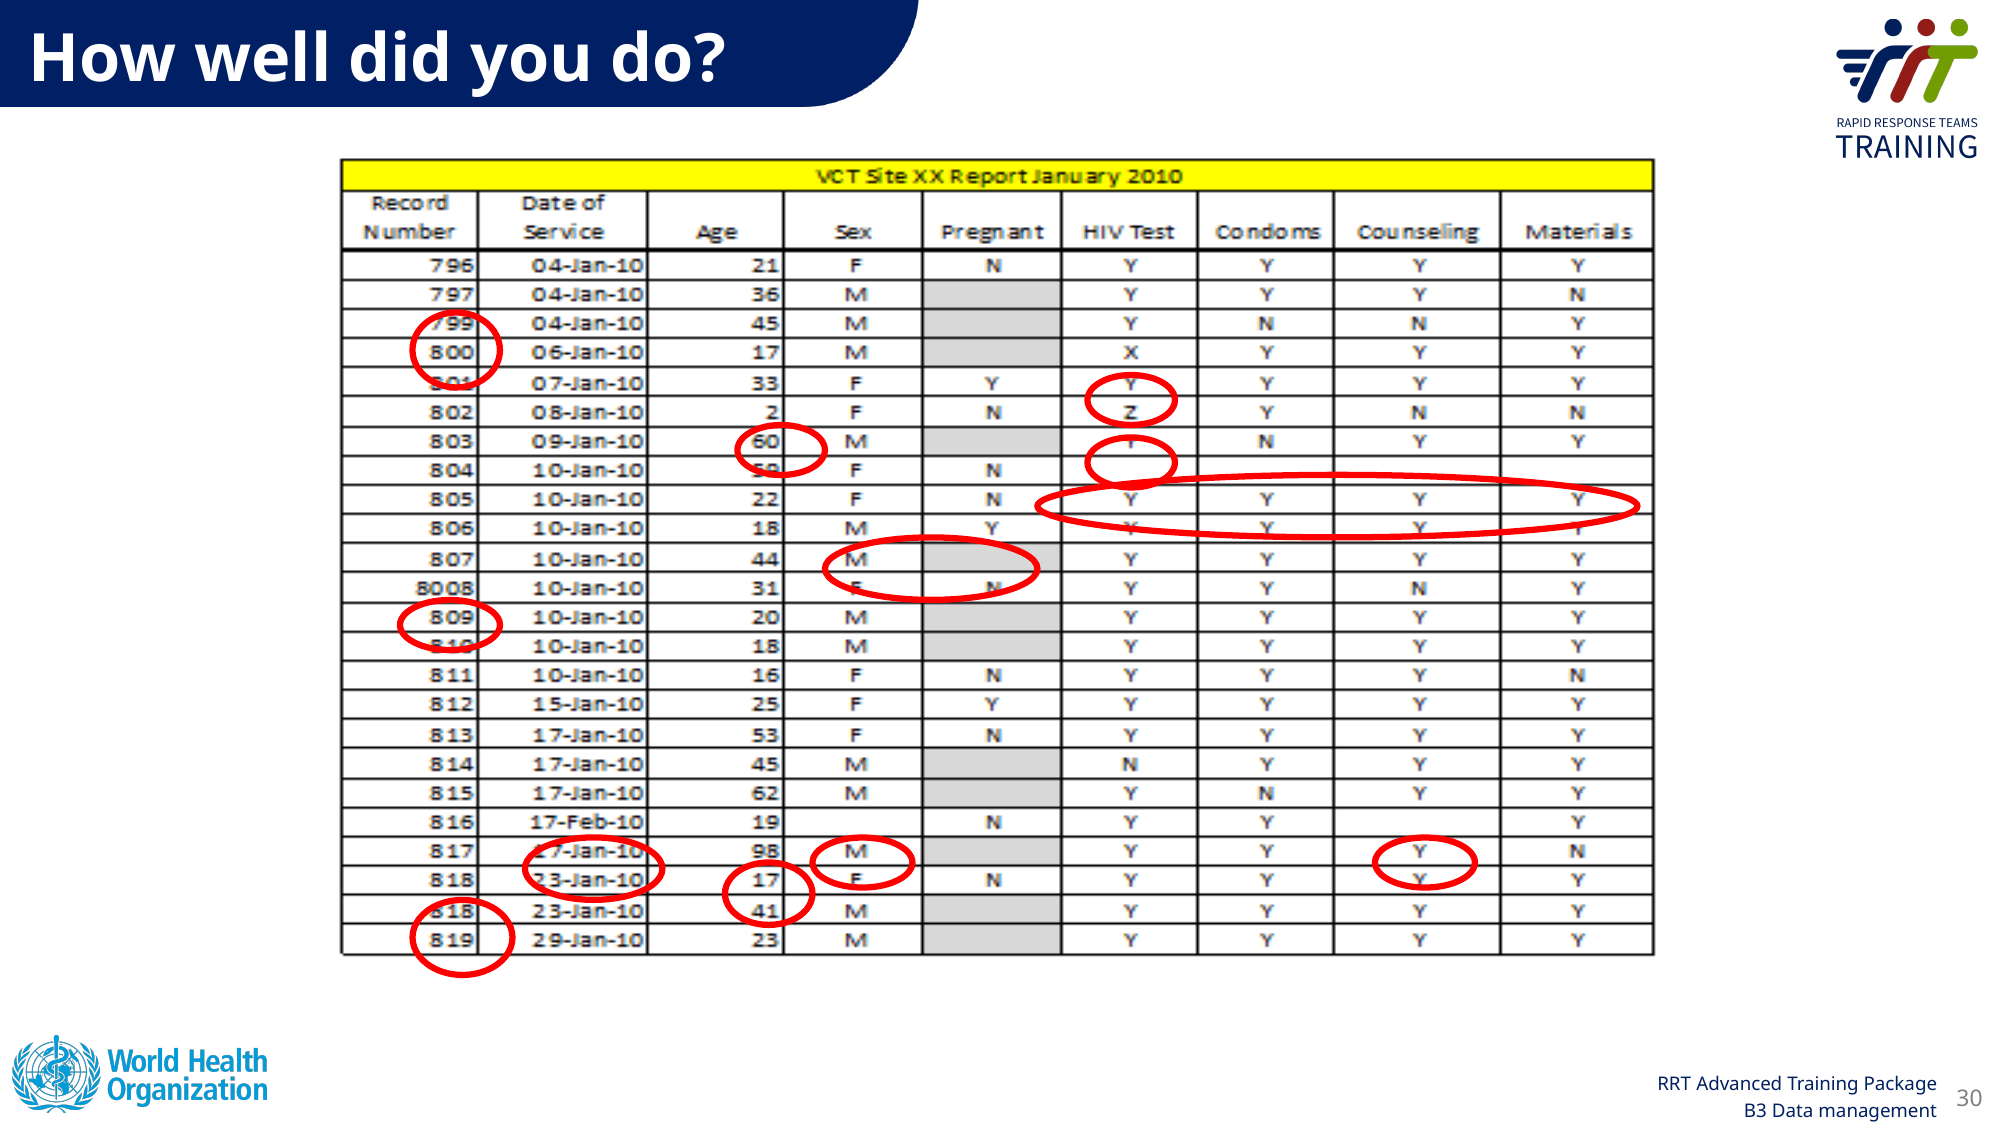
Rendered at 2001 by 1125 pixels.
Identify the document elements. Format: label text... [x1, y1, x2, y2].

picture [1835, 19, 1978, 167]
text_box [435, 969, 490, 975]
picture [0, 0, 919, 107]
picture [330, 155, 1669, 969]
picture [12, 1083, 48, 1113]
picture [12, 1035, 267, 1113]
text_box How well did you do? [21, 13, 1361, 107]
picture [58, 1050, 64, 1058]
